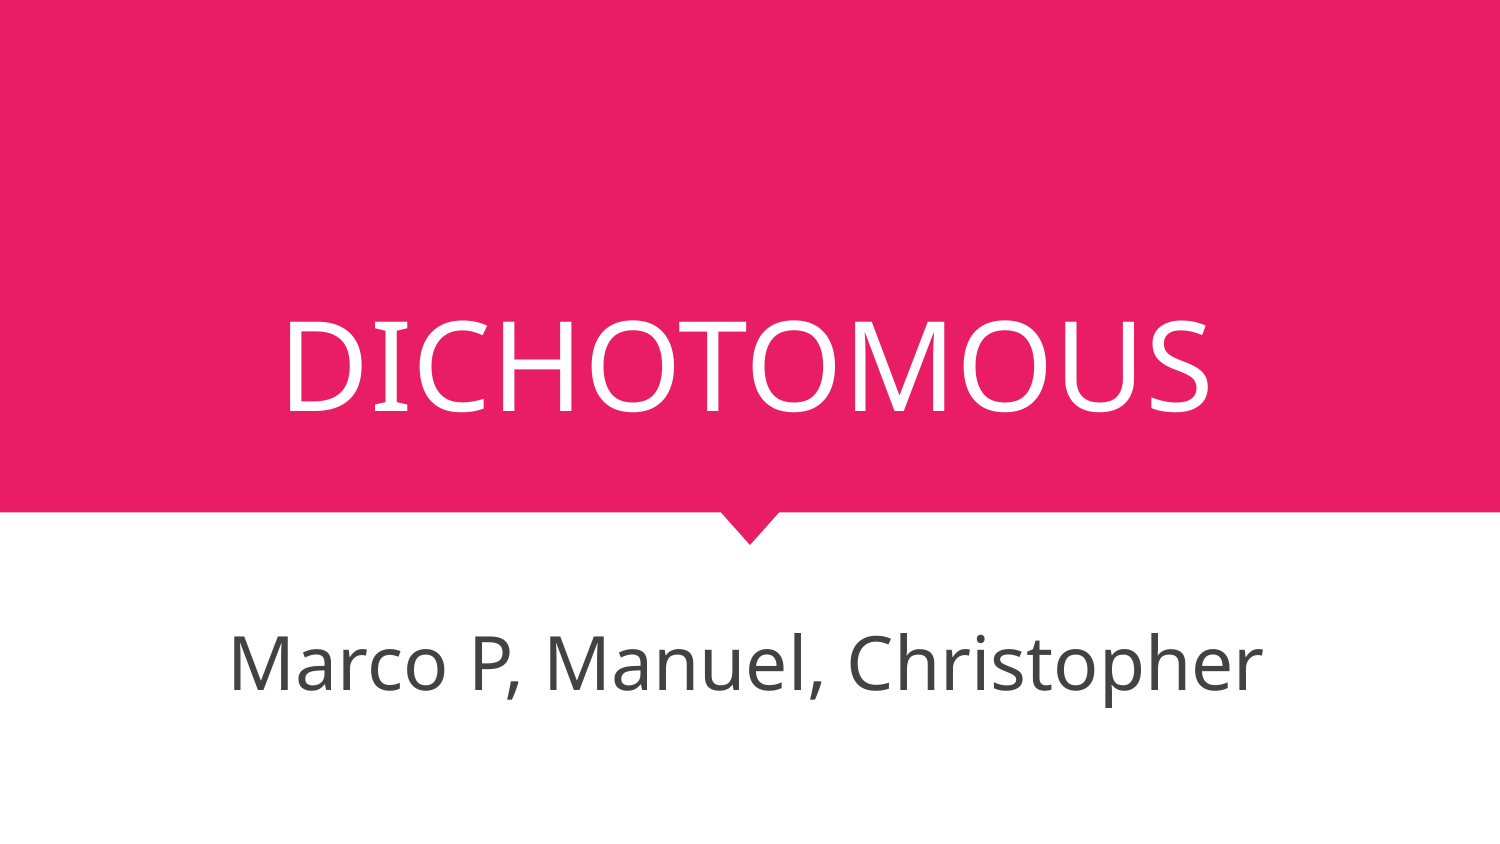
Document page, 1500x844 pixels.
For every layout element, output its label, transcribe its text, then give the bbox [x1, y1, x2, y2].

subtitle Marco P, Manuel, Christopher [67, 557, 1427, 765]
title DICHOTOMOUS [67, 105, 1427, 452]
